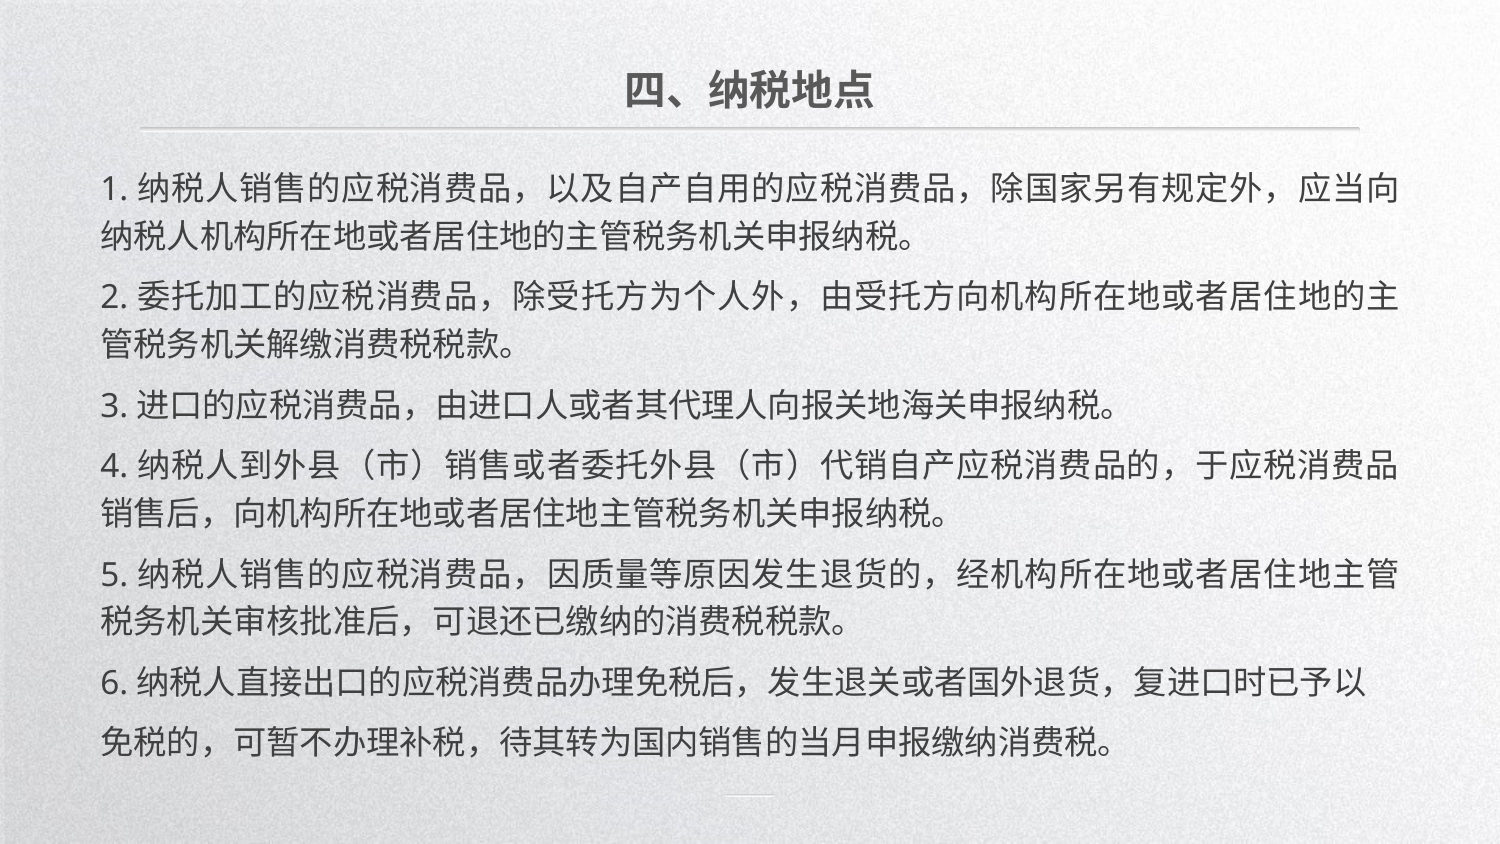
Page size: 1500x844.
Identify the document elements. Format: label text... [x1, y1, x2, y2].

text_box 1.纳税人销售的应税消费品，以及自产自用的应税消费品，除国家另有规定外，应当向纳税人机构所在地或者居住地的主管税务机关申报纳税。 2.委托加工的应税消费品，除受托方为个人外，由受托方向机构所在地或者居住地的主管税务机关解缴消费税税款。 3.进口的应税消费品，由进口人或者其代理人向报关地海关申报纳税。 4.纳税人到外县（市）销售或者委托外县（市）代销自产应税消费品的，于应税消费品销售后，向机构所在地或者居住地主管税务机关申报纳税。 5.纳税人销售的应税消费品，因质量等原因发生退货的，经机构所在地或者居住地主管税务机关审核批准后，可退还已缴纳的消费税税款。 6.纳税人直接出口的应税消费品办理免税后，发生退关或者国外退货，复进口时已予以 免税的，可暂不办理补税，待其转为国内销售的当月申报缴纳消费税。 [100, 159, 1400, 844]
picture [0, 0, 1500, 844]
text_box 四、纳税地点 [321, 57, 1179, 120]
